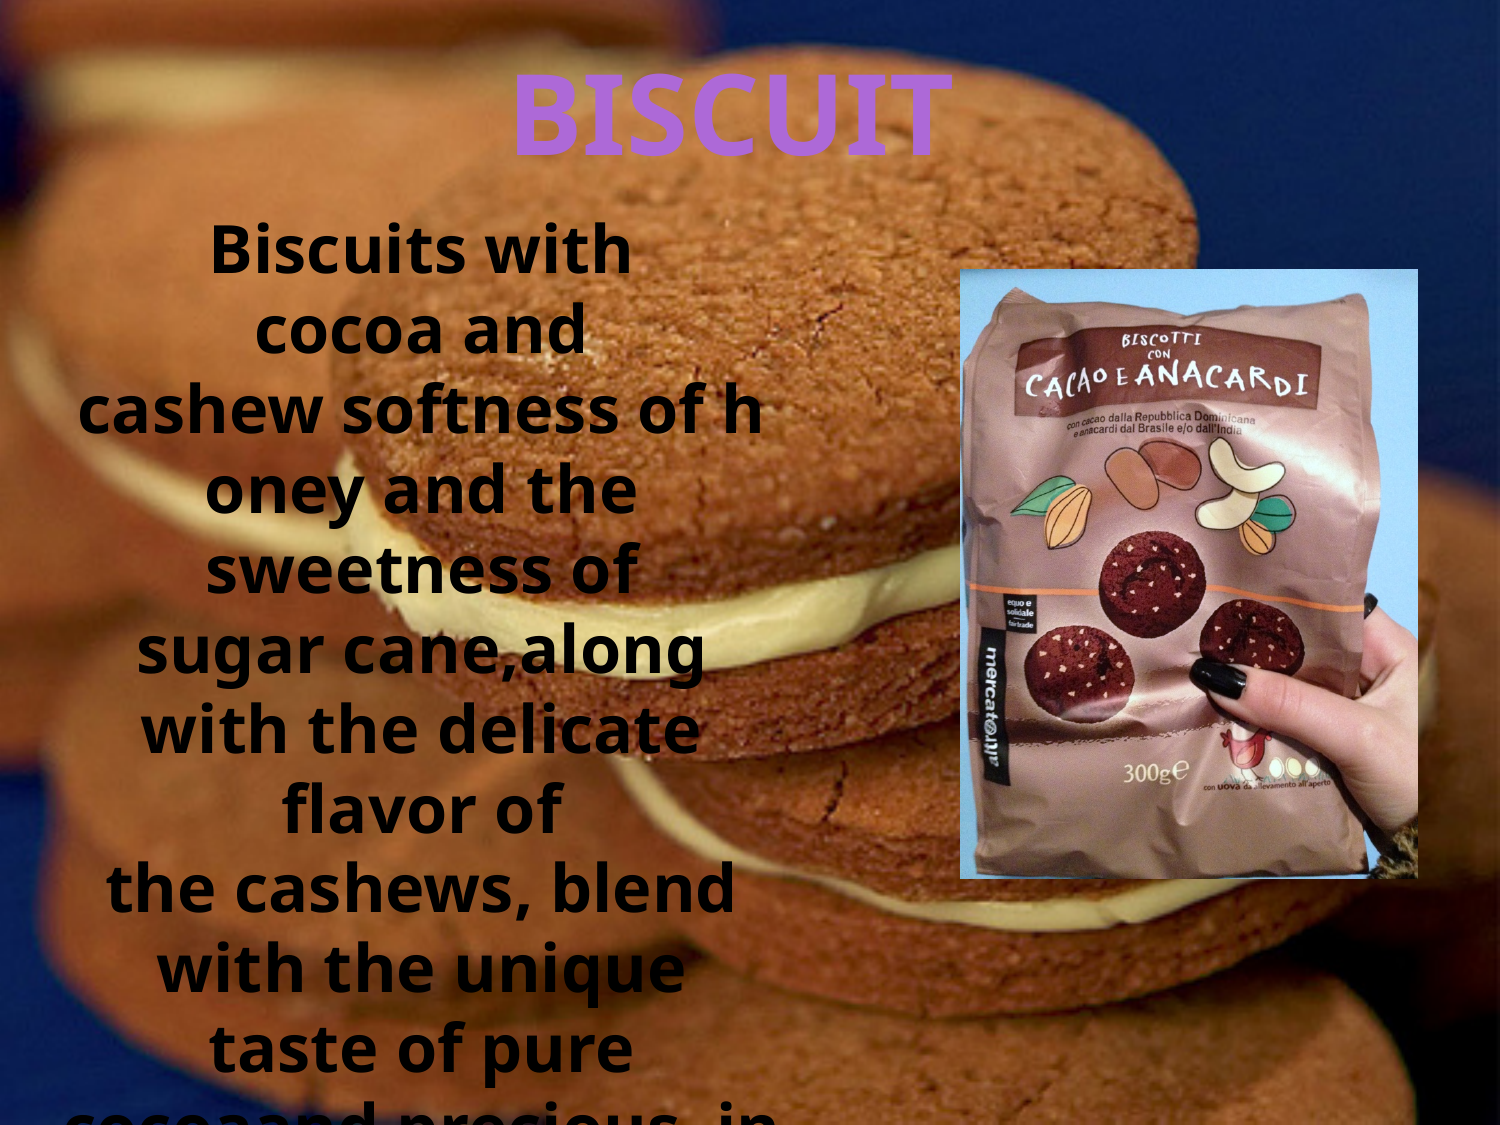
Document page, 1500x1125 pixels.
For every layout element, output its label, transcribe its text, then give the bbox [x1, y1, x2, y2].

text_box BISCUIT [395, 35, 1067, 186]
picture [0, 0, 1500, 1125]
text_box Biscuits with cocoa and cashew softness of honey and the sweetness of sugar cane,along with the delicate flavor of the cashews, blend with the unique taste of pure cocoaand precious, in a truly original mix. [46, 199, 797, 1125]
